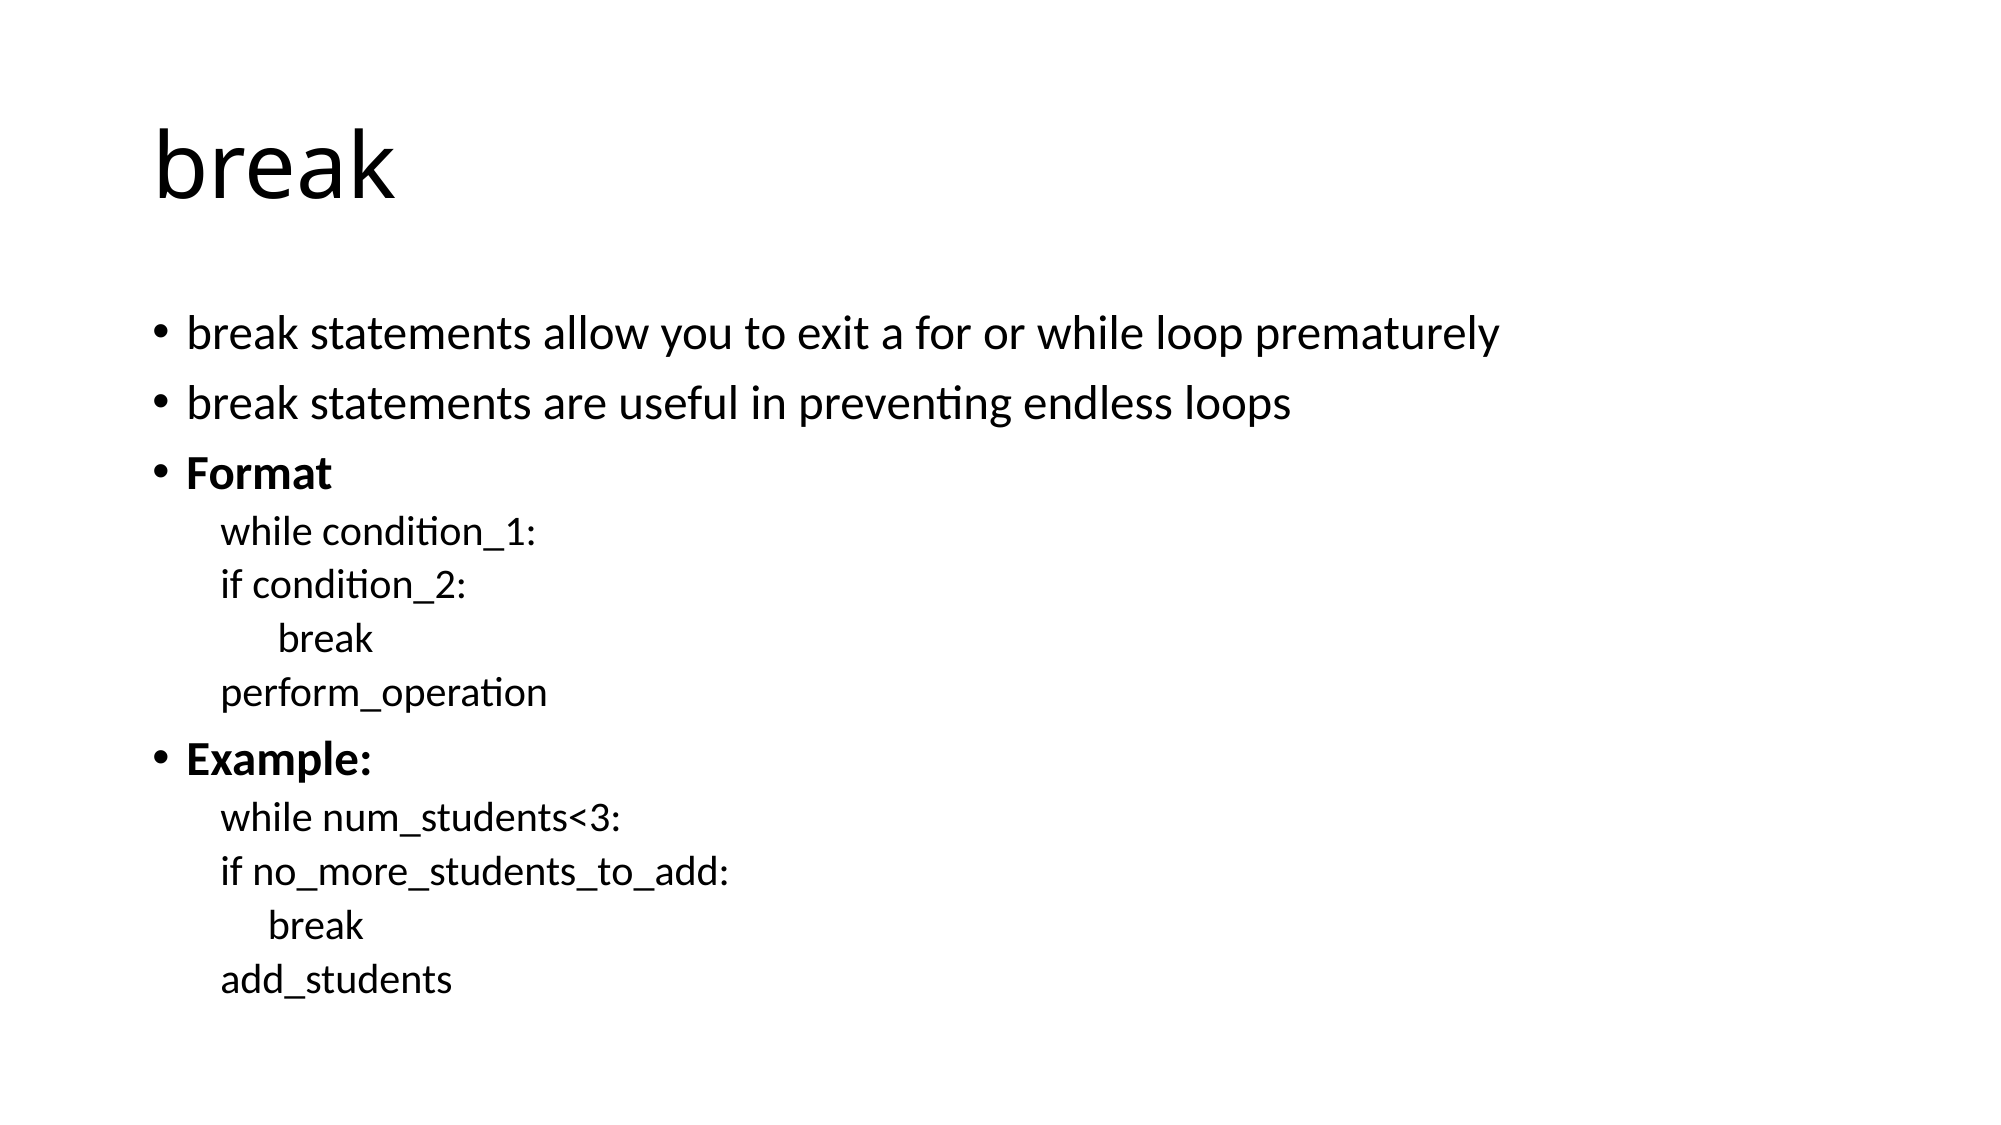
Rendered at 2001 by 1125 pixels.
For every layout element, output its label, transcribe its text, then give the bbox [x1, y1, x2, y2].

title break [137, 59, 1863, 278]
list break statements allow you to exit a for or while loop prematurely break statements are useful in preventing endless loops Format while condition_1: if condition_2: break perform_operation Example: while num_students<3: if no_more_students_to_add: break add_students [137, 299, 1863, 1014]
